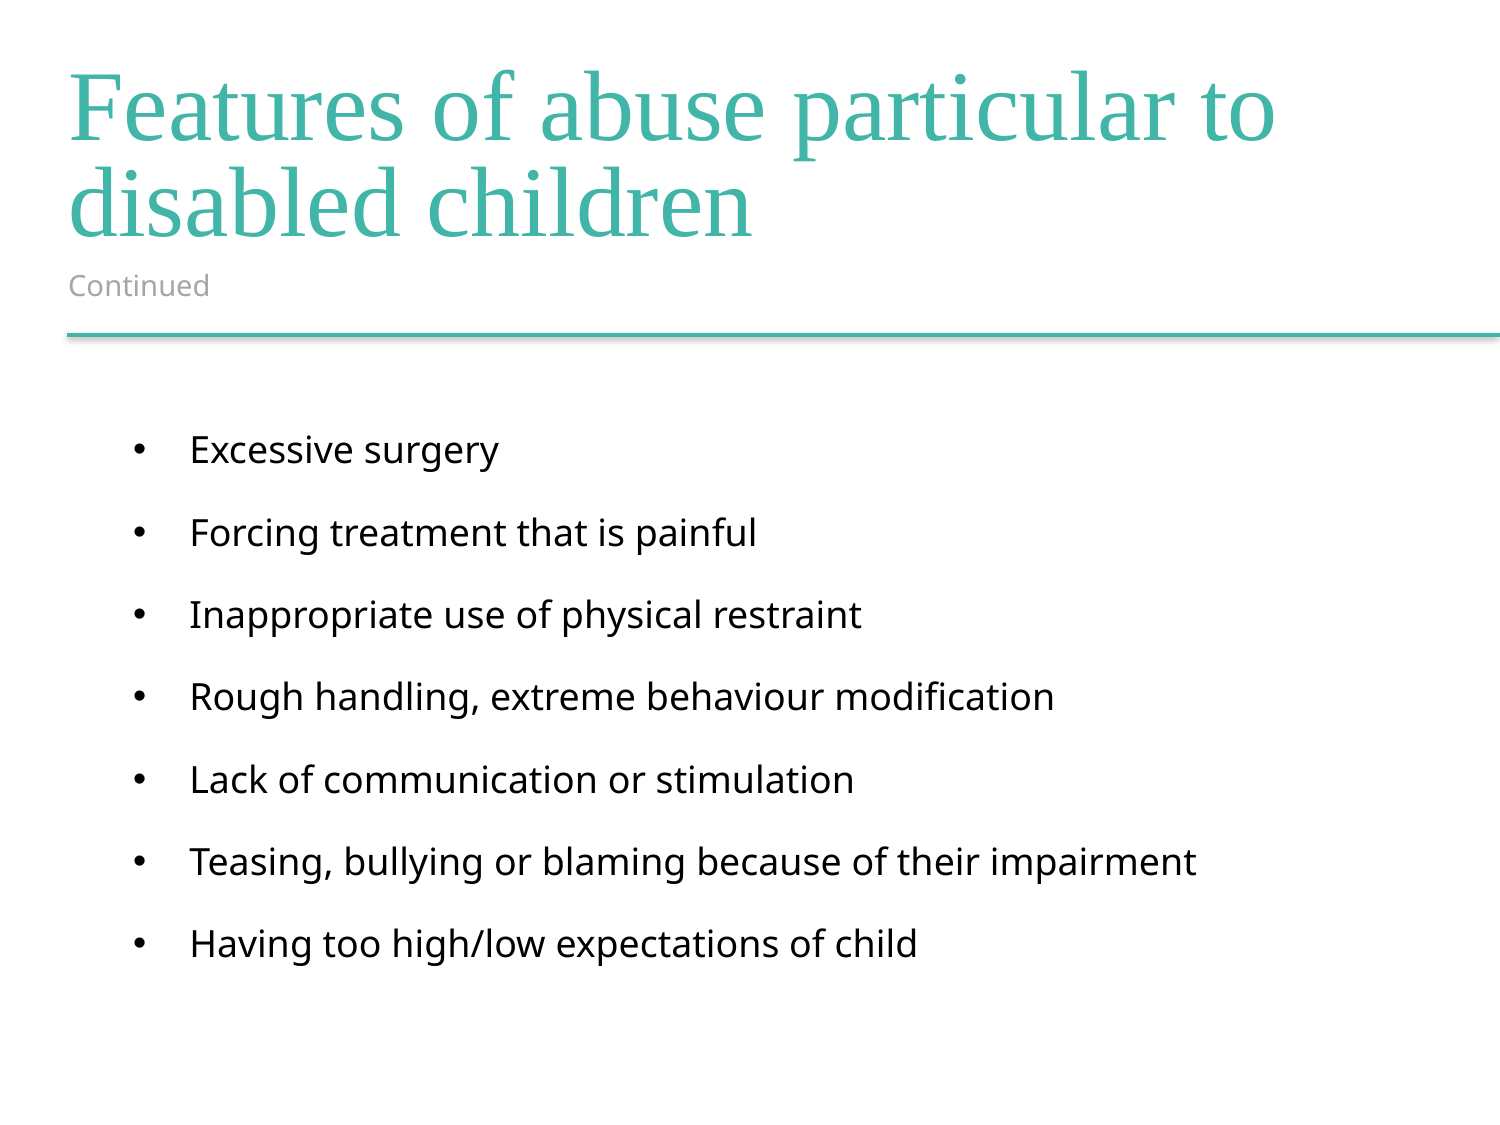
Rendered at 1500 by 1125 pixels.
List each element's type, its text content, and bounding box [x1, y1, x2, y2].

text_box Features of abuse particular to disabled children [53, 15, 1448, 304]
list Excessive surgery Forcing treatment that is painful Inappropriate use of physical restraint Rough handling, extreme behaviour modification Lack of communication or stimulation Teasing, bullying or blaming because of their impairment Having too high/low expectations of child [118, 409, 1391, 1033]
text_box Continued [53, 260, 1104, 337]
